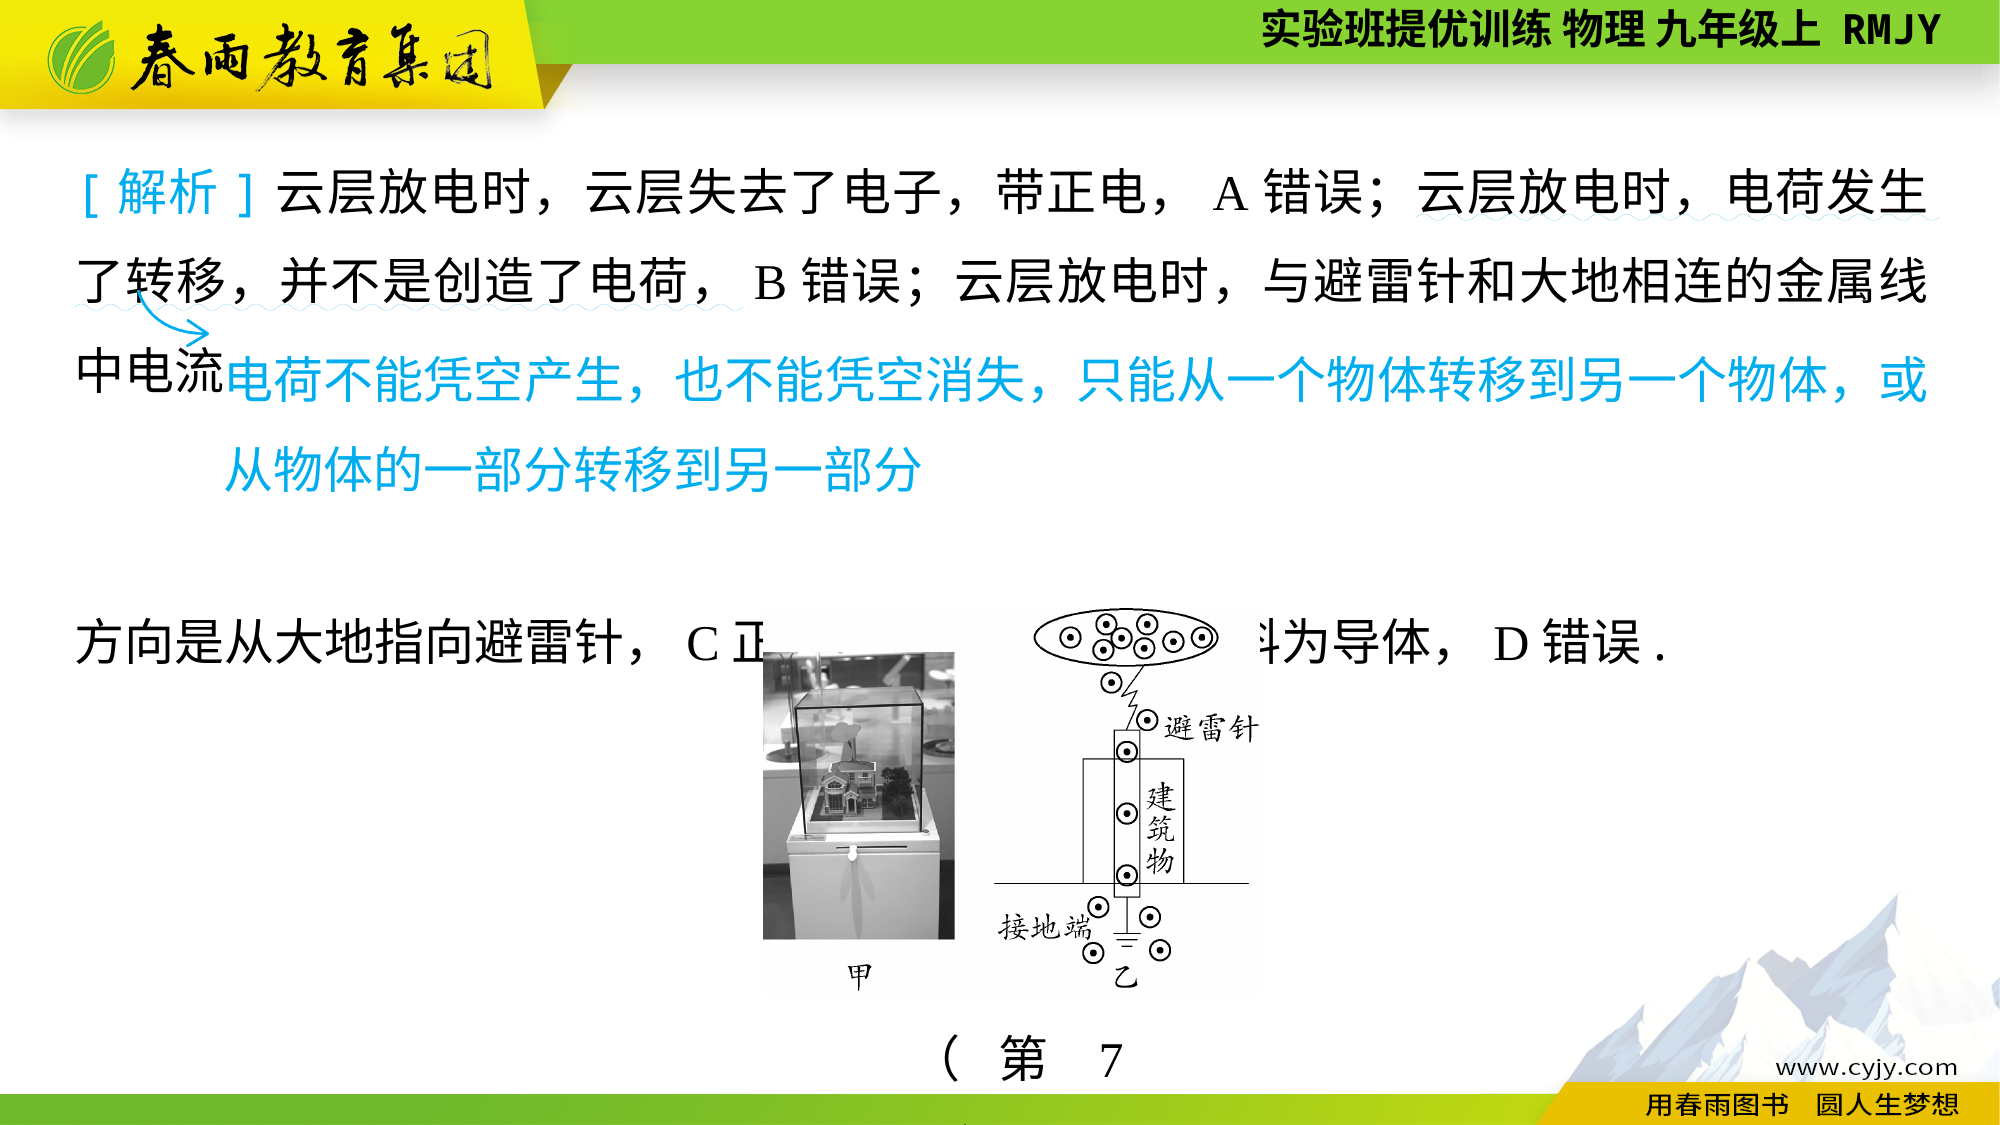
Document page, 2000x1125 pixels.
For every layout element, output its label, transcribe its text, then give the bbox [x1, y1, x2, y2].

picture [0, 0, 2000, 1125]
text_box 电荷不能凭空产生，也不能凭空消失，只能从一个物体转移到另一个物体，或从物体的一部分转移到另一部分 [208, 311, 1944, 507]
list [解析]云层放电时，云层失去了电子，带正电，A错误；云层放电时，电荷发生了转移，并不是创造了电荷，B错误；云层放电时，与避雷针和大地相连的金属线中电流 方向是从大地指向避雷针，C正确；制作避雷针的材料为导体，D错误. [59, 122, 1944, 592]
text_box （第7题） [895, 1004, 1151, 1096]
